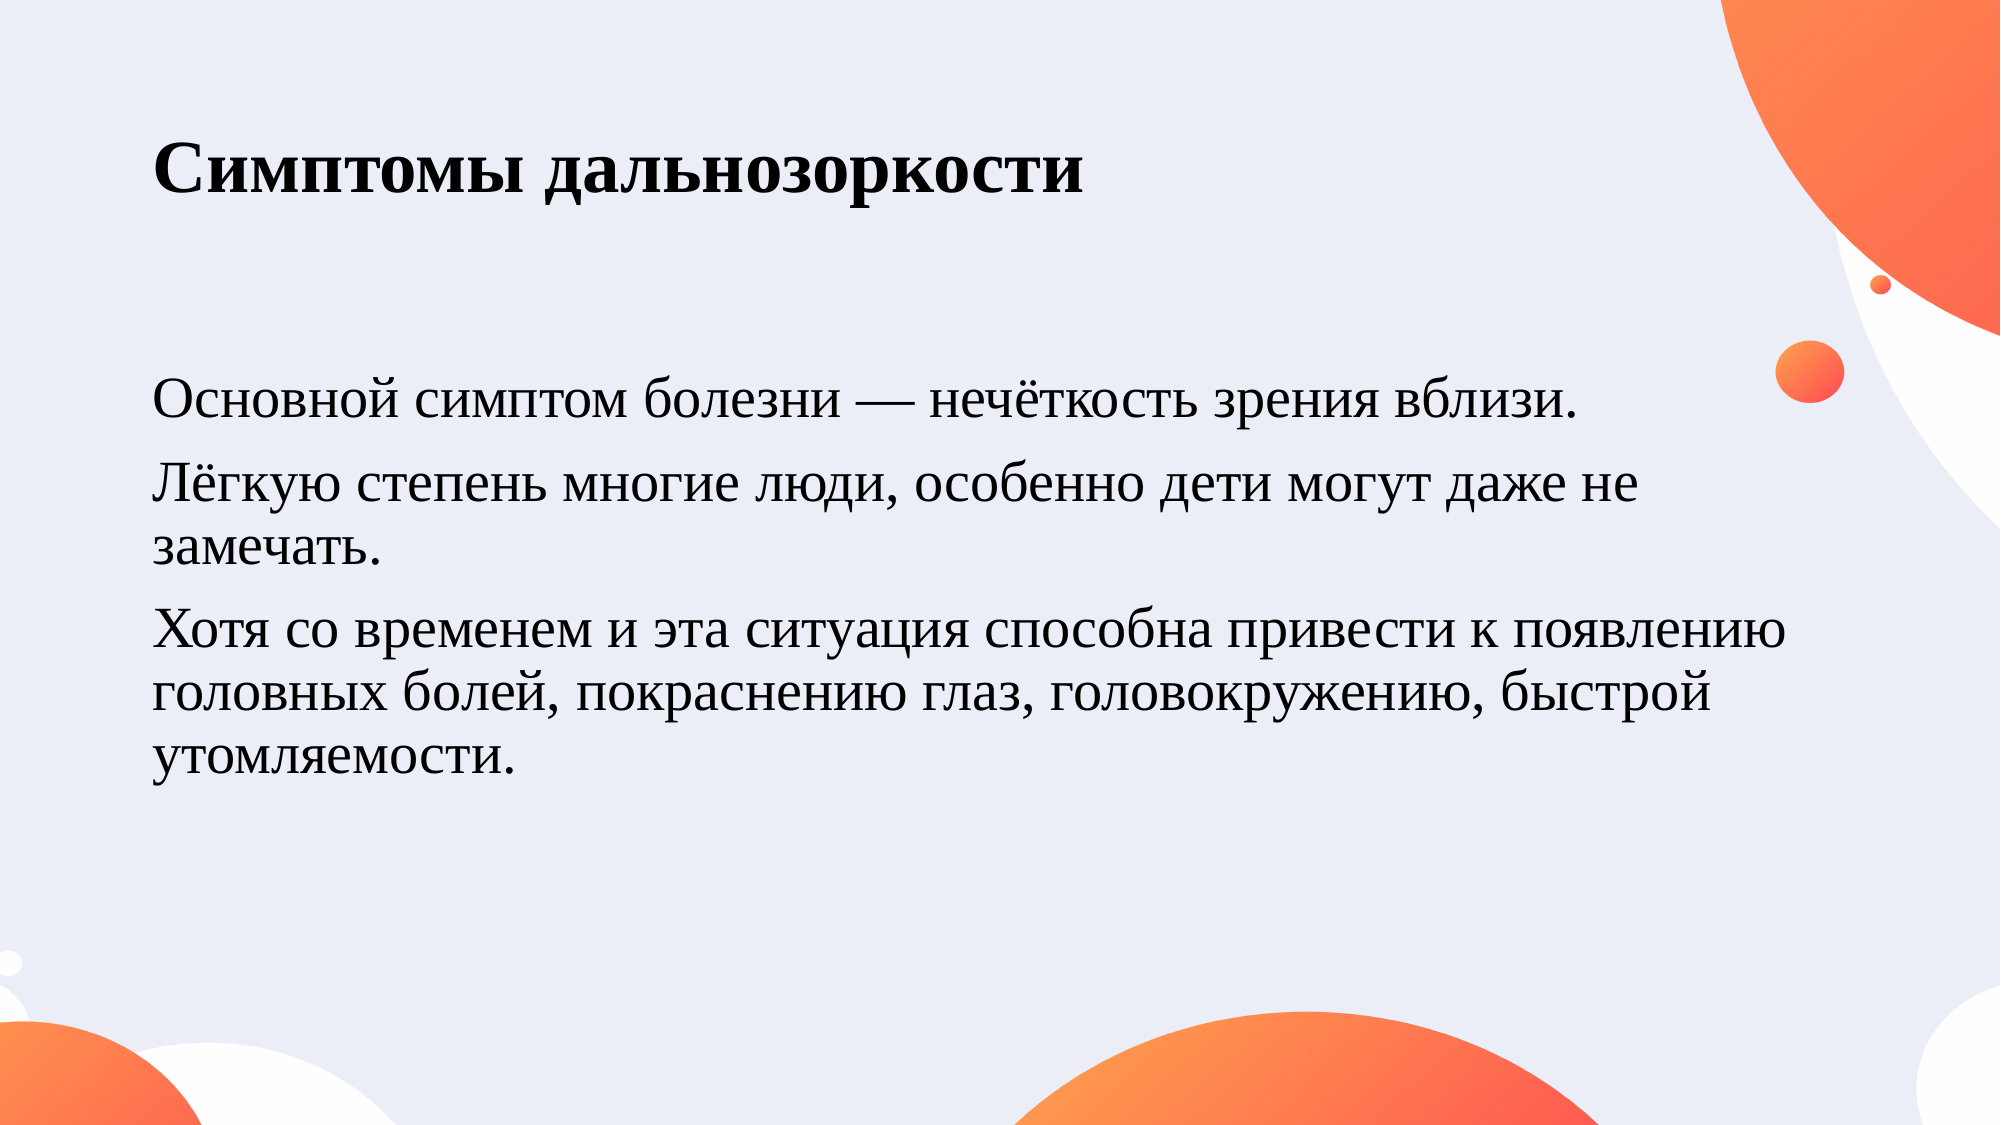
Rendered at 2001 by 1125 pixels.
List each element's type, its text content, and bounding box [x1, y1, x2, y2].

picture [0, 0, 2000, 1125]
title Симптомы дальнозоркости [137, 59, 1863, 278]
list Основной симптом болезни — нечёткость зрения вблизи. Лёгкую степень многие люди, особенно дети могут даже не замечать. Хотя со временем и эта ситуация способна привести к появлению головных болей, покраснению глаз, головокружению, быстрой утомляемости. [137, 360, 1863, 1074]
